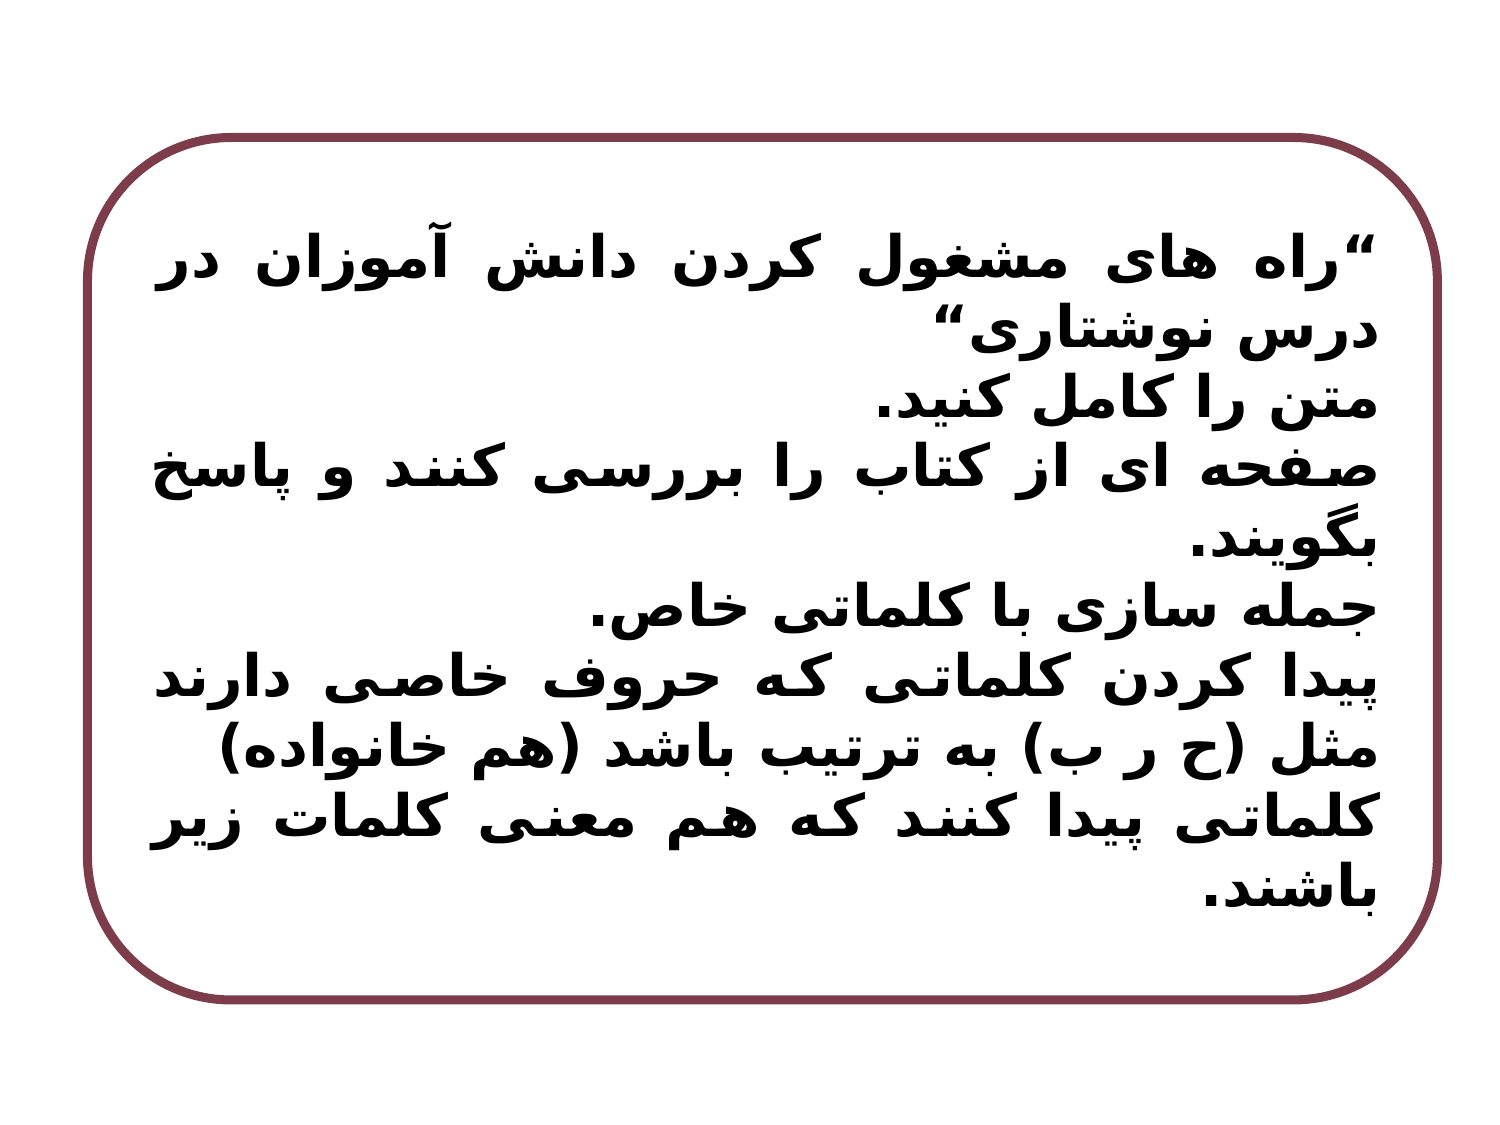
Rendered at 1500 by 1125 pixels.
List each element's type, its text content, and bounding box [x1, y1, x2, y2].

text_box “راه های مشغول کردن دانش آموزان در درس نوشتاری“ متن را کامل کنید. صفحه ای از کتاب را بررسی کنند و پاسخ بگویند. جمله سازی با کلماتی خاص. پیدا کردن کلماتی که حروف خاصی دارند مثل (ح ر ب) به ترتیب باشد (هم خانواده) کلماتی پیدا کنند که هم معنی کلمات زیر باشند. [82, 132, 1442, 1005]
